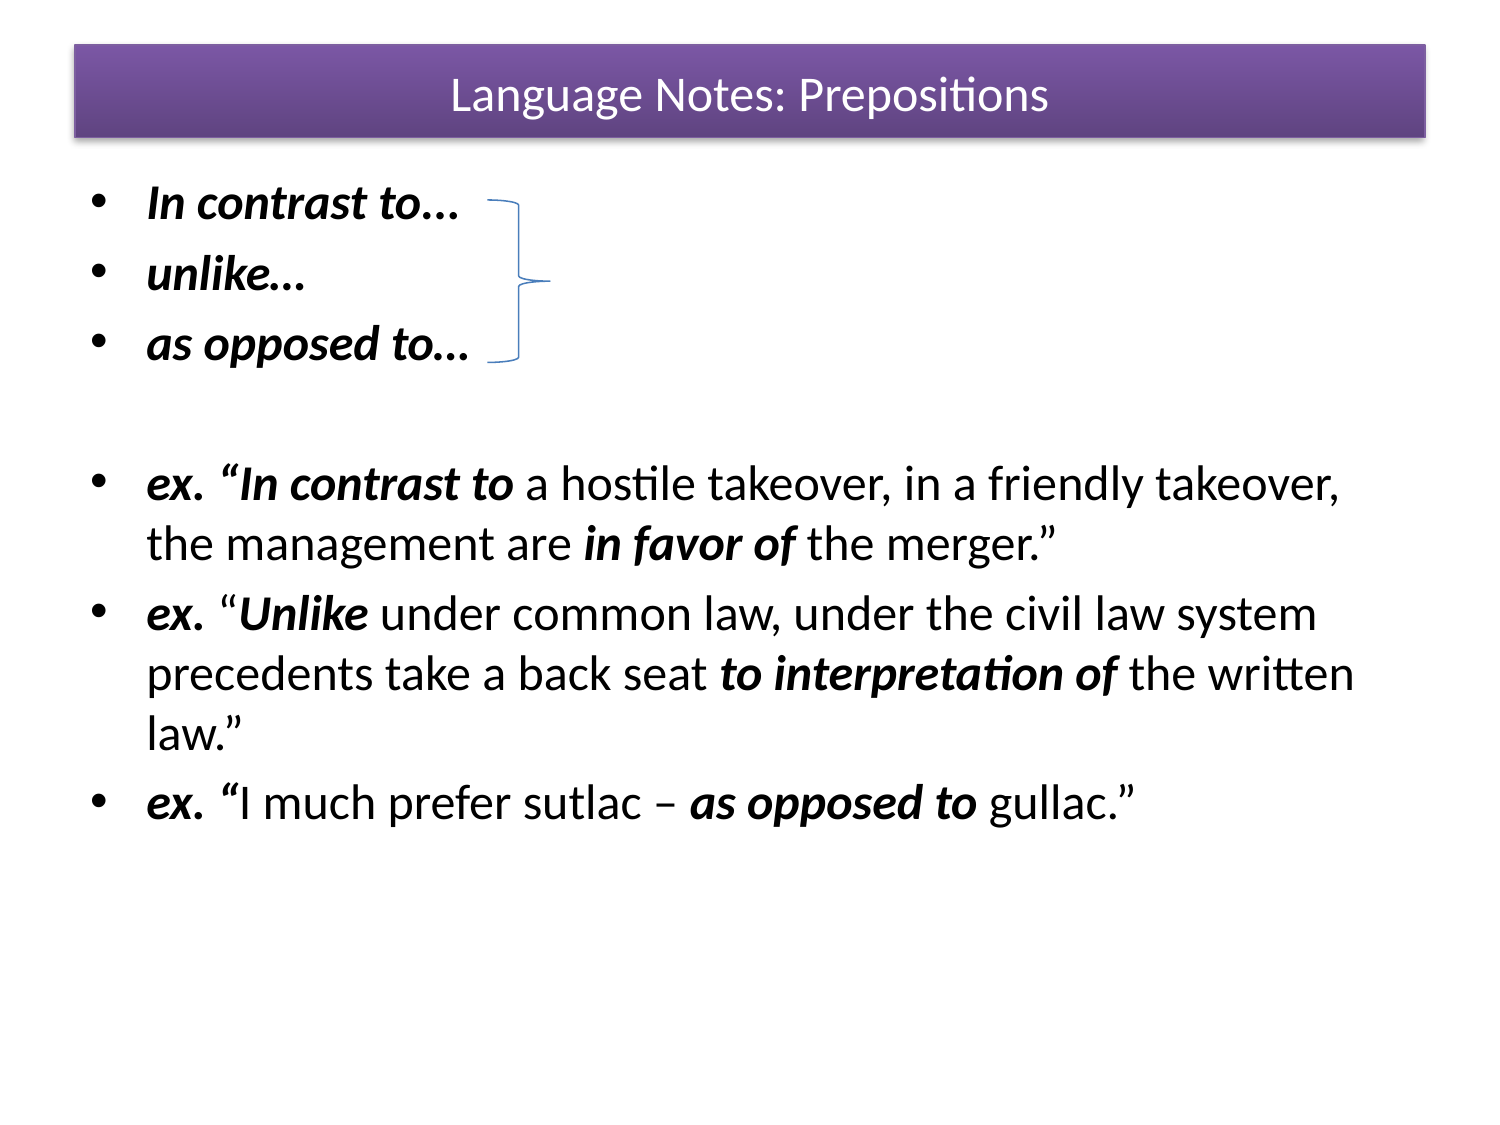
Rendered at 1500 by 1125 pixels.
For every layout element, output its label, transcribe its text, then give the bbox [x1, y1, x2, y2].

text_box [487, 199, 551, 364]
title Language Notes: Prepositions [74, 44, 1426, 138]
list In contrast to... unlike… as opposed to… ex. “In contrast to a hostile takeover, in a friendly takeover, the management are in favor of the merger.” ex. “Unlike under common law, under the civil law system precedents take a back seat to interpretation of the written law.” ex. “I much prefer sutlac – as opposed to gullac.” [75, 162, 1425, 1005]
